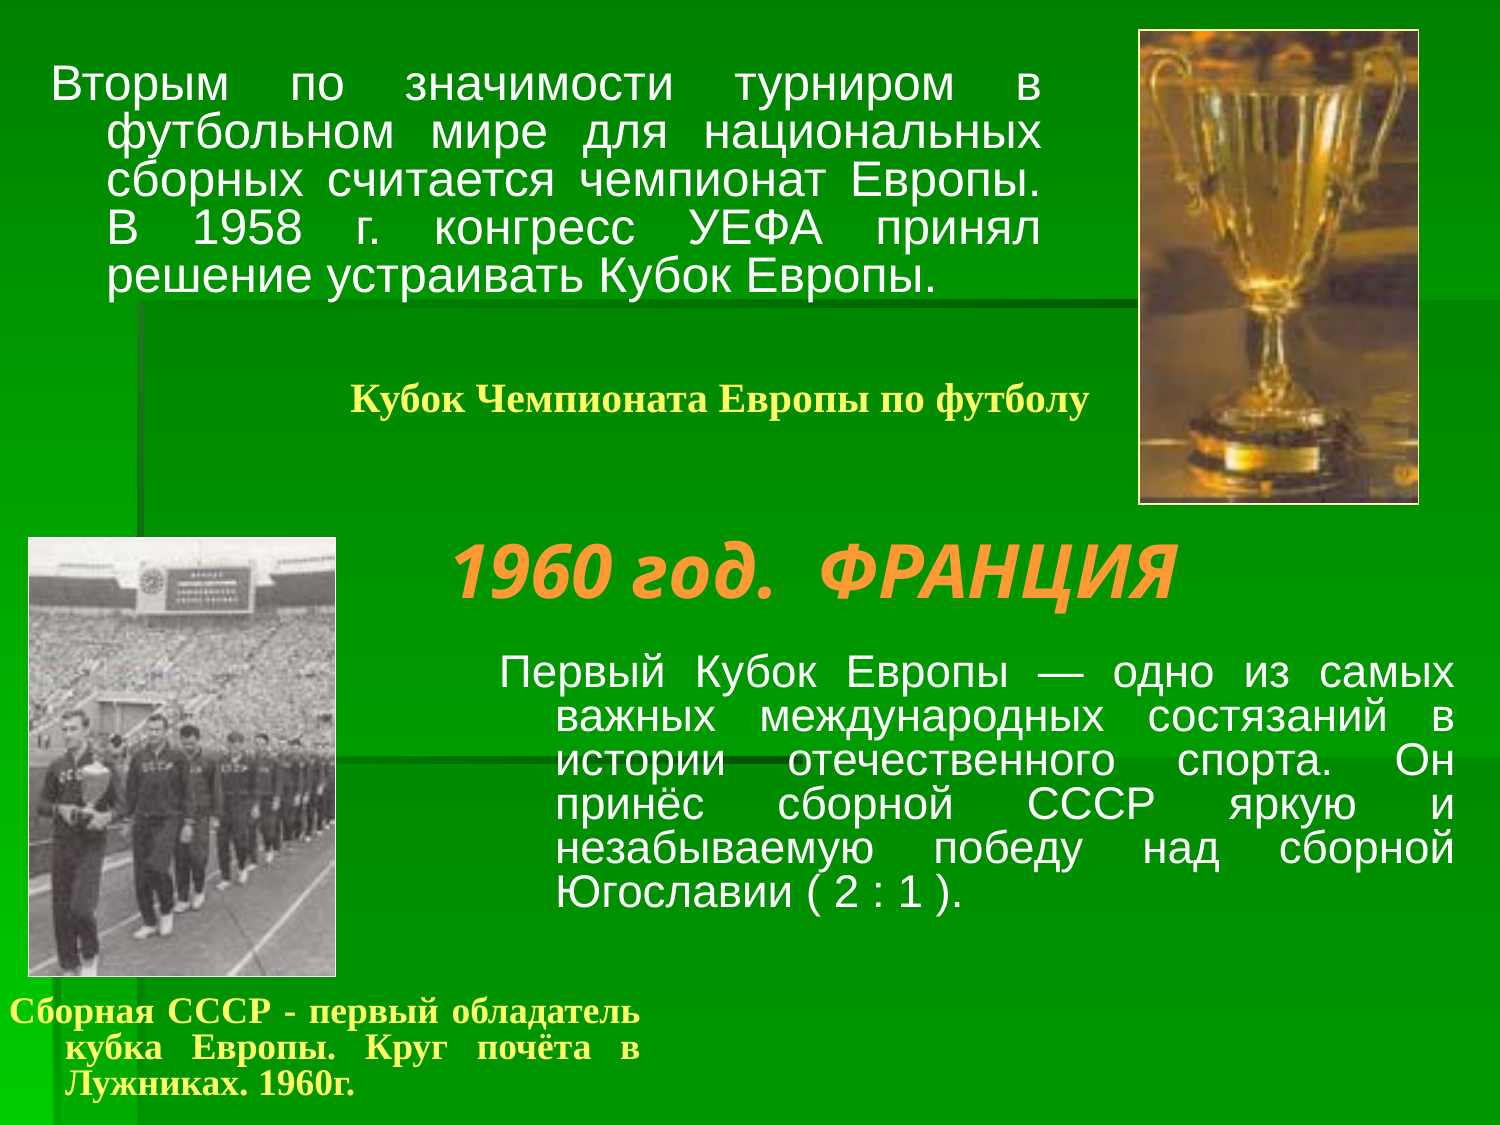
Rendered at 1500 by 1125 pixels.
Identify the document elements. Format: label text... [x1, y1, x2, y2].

text_box 1960 год. ФРАНЦИЯ [76, 515, 1453, 622]
text_box Первый Кубок Европы — одно из самых важных международных состязаний в истории отечественного спорта. Он принёс сборной СССР яркую и незабываемую победу над сборной Югославии ( 2 : 1 ). [490, 645, 1471, 924]
text_box Вторым по значимости турниром в футбольном мире для национальных сборных считается чемпионат Европы. В 1958 г. конгресс УЕФА принял решение устраивать Кубок Европы. [41, 54, 1057, 310]
text_box Сборная СССР - первый обладатель кубка Европы. Круг почёта в Лужниках. 1960г. [0, 987, 656, 1111]
text_box Кубок Чемпионата Европы по футболу [324, 373, 1117, 429]
picture [29, 538, 335, 976]
picture [1139, 30, 1418, 504]
